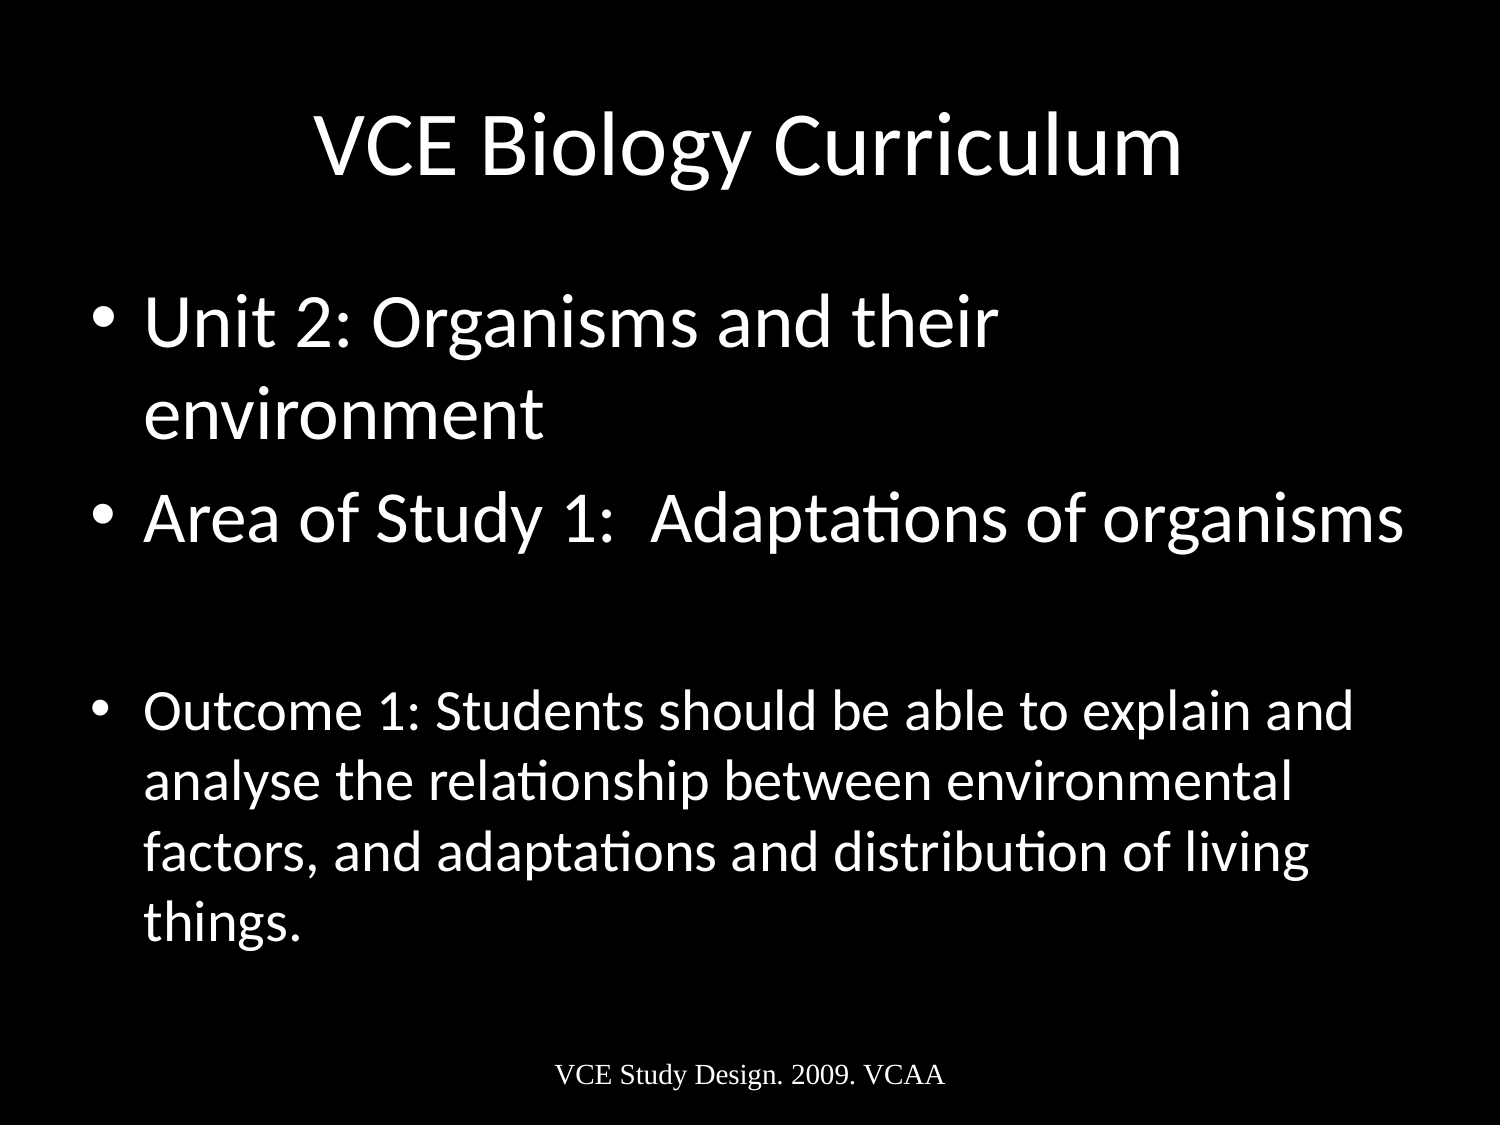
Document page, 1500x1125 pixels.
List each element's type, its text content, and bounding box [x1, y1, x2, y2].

footer VCE Study Design. 2009. VCAA [512, 1042, 988, 1103]
title VCE Biology Curriculum [75, 45, 1425, 233]
list Unit 2: Organisms and their environment Area of Study 1: Adaptations of organisms Outcome 1: Students should be able to explain and analyse the relationship between environmental factors, and adaptations and distribution of living things. [75, 262, 1425, 1005]
